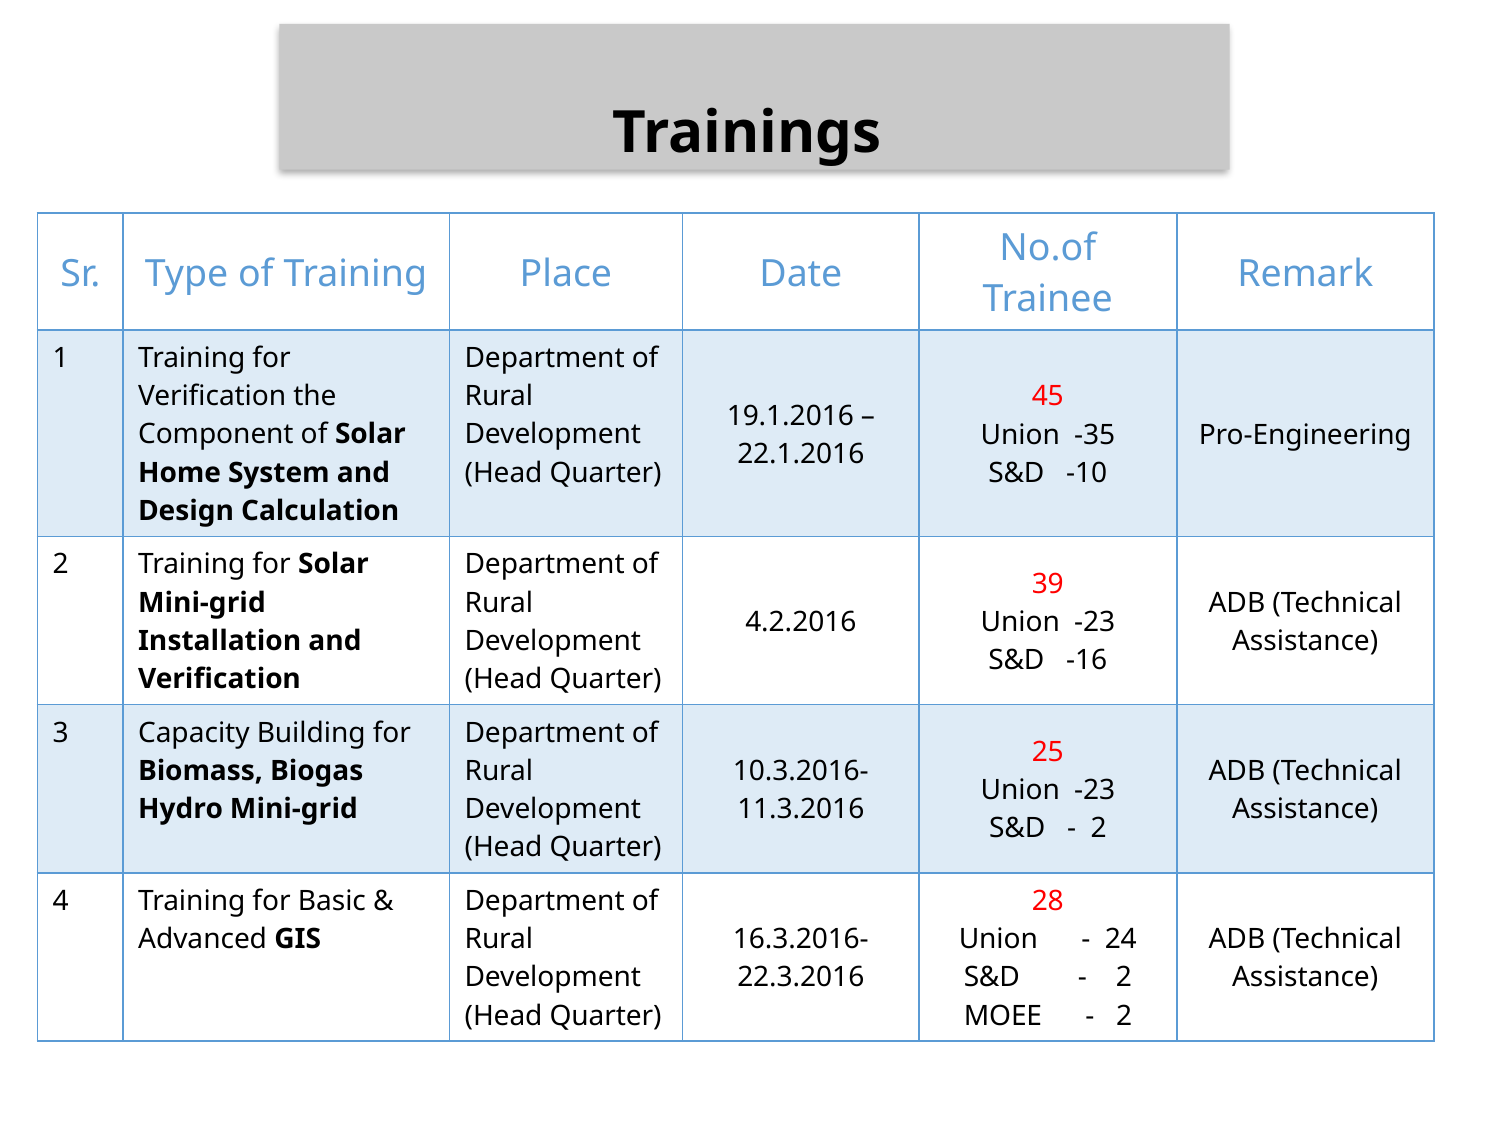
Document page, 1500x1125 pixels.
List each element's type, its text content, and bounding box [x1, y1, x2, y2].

table_cell Department of Rural Development (Head Quarter) [450, 705, 682, 872]
table_cell 25 Union -23 S&D - 2 [920, 705, 1176, 872]
table_cell ADB (Technical Assistance) [1178, 705, 1433, 872]
table_header No.of Trainee [920, 214, 1176, 329]
table_cell Training for Solar Mini-grid Installation and Verification [124, 537, 449, 704]
table_header Remark [1178, 214, 1433, 329]
table_cell Training for Verification the Component of Solar Home System and Design Calculation [124, 331, 449, 536]
table_cell 39 Union -23 S&D -16 [920, 537, 1176, 704]
table_header Place [450, 214, 682, 329]
table_cell Pro-Engineering [1178, 331, 1433, 536]
table_cell 16.3.2016- 22.3.2016 [683, 874, 918, 1040]
table_cell 1 [38, 331, 122, 536]
table_cell 4 [38, 874, 122, 1040]
table_header Date [683, 214, 918, 329]
table_cell Training for Basic & Advanced GIS [124, 874, 449, 1040]
table_cell 2 [38, 537, 122, 704]
table_cell Department of Rural Development (Head Quarter) [450, 331, 682, 536]
table_cell ADB (Technical Assistance) [1178, 537, 1433, 704]
text_box Trainings [278, 23, 1231, 171]
table_cell Department of Rural Development (Head Quarter) [450, 537, 682, 704]
table_cell Department of Rural Development (Head Quarter) [450, 874, 682, 1040]
table_cell 28 Union - 24 S&D - 2 MOEE - 2 [920, 874, 1176, 1040]
table_cell 45 Union -35 S&D -10 [920, 331, 1176, 536]
table_header Sr. [38, 214, 122, 329]
table_header Type of Training [124, 214, 449, 329]
table_cell ADB (Technical Assistance) [1178, 874, 1433, 1040]
table_cell 3 [38, 705, 122, 872]
table_cell 4.2.2016 [683, 537, 918, 704]
table_cell 19.1.2016 – 22.1.2016 [683, 331, 918, 536]
table_cell 10.3.2016-11.3.2016 [683, 705, 918, 872]
table_cell Capacity Building for Biomass, Biogas Hydro Mini-grid [124, 705, 449, 872]
